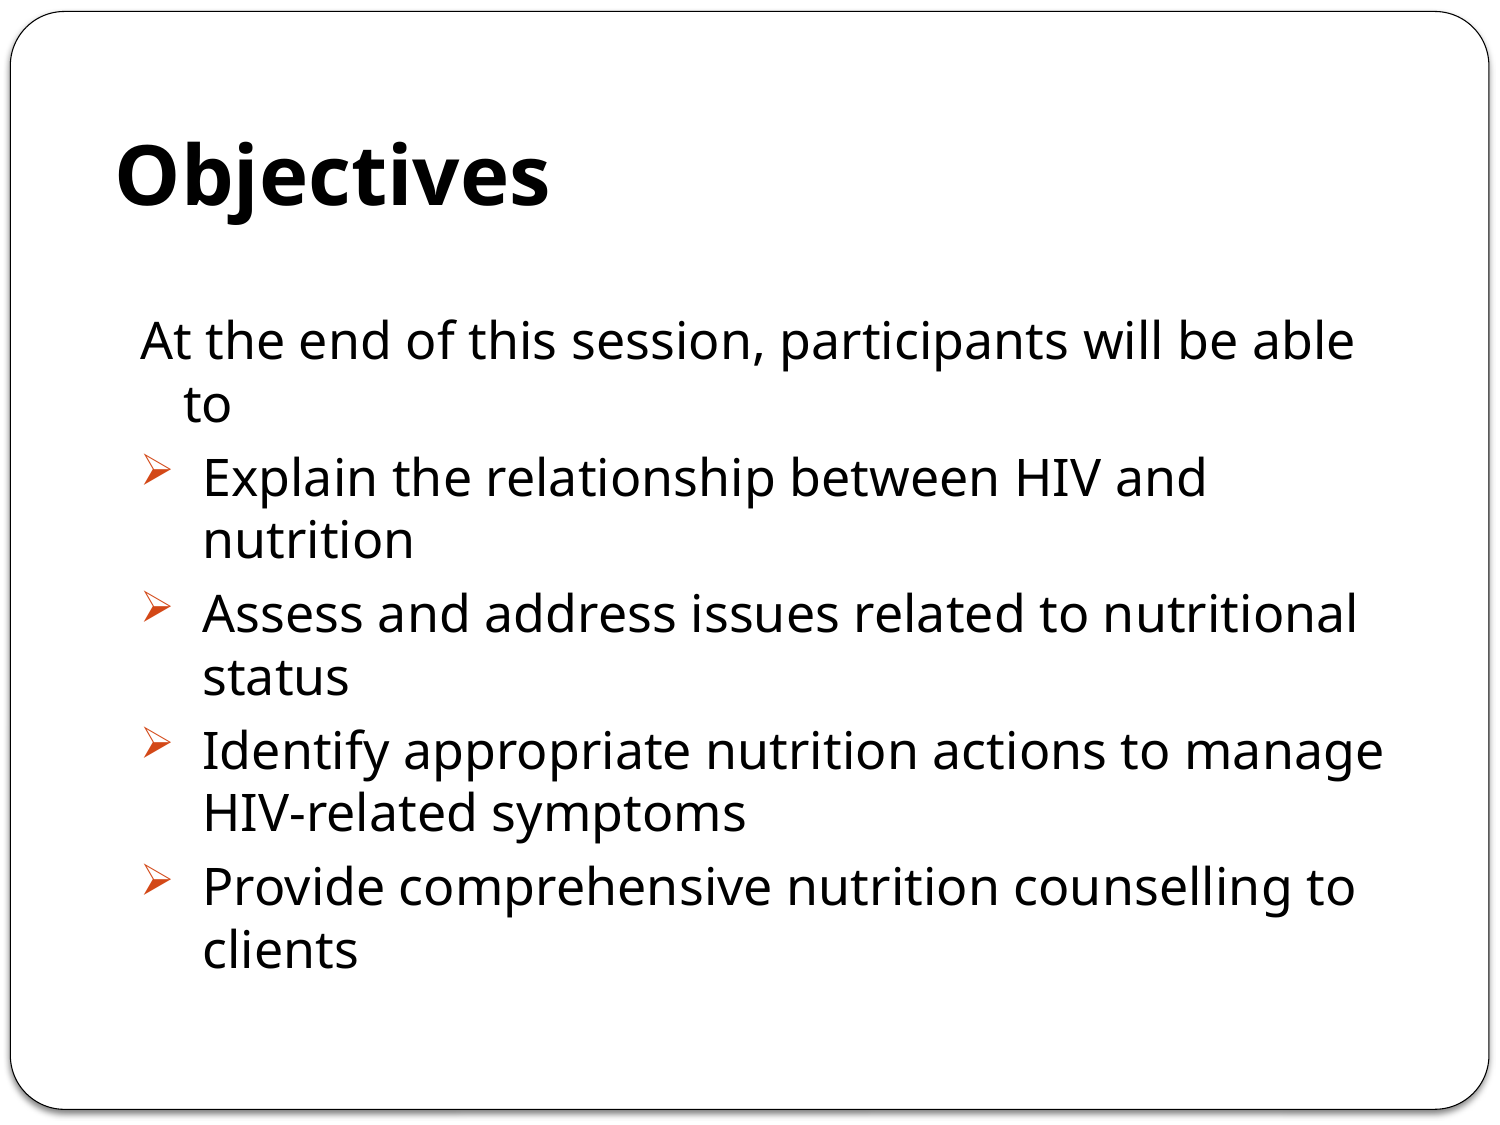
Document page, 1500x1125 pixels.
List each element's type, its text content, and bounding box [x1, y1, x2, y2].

list At the end of this session, participants will be able to Explain the relationship between HIV and nutrition Assess and address issues related to nutritional status Identify appropriate nutrition actions to manage HIV-related symptoms Provide comprehensive nutrition counselling to clients [124, 299, 1426, 988]
title Objectives [99, 44, 1426, 238]
